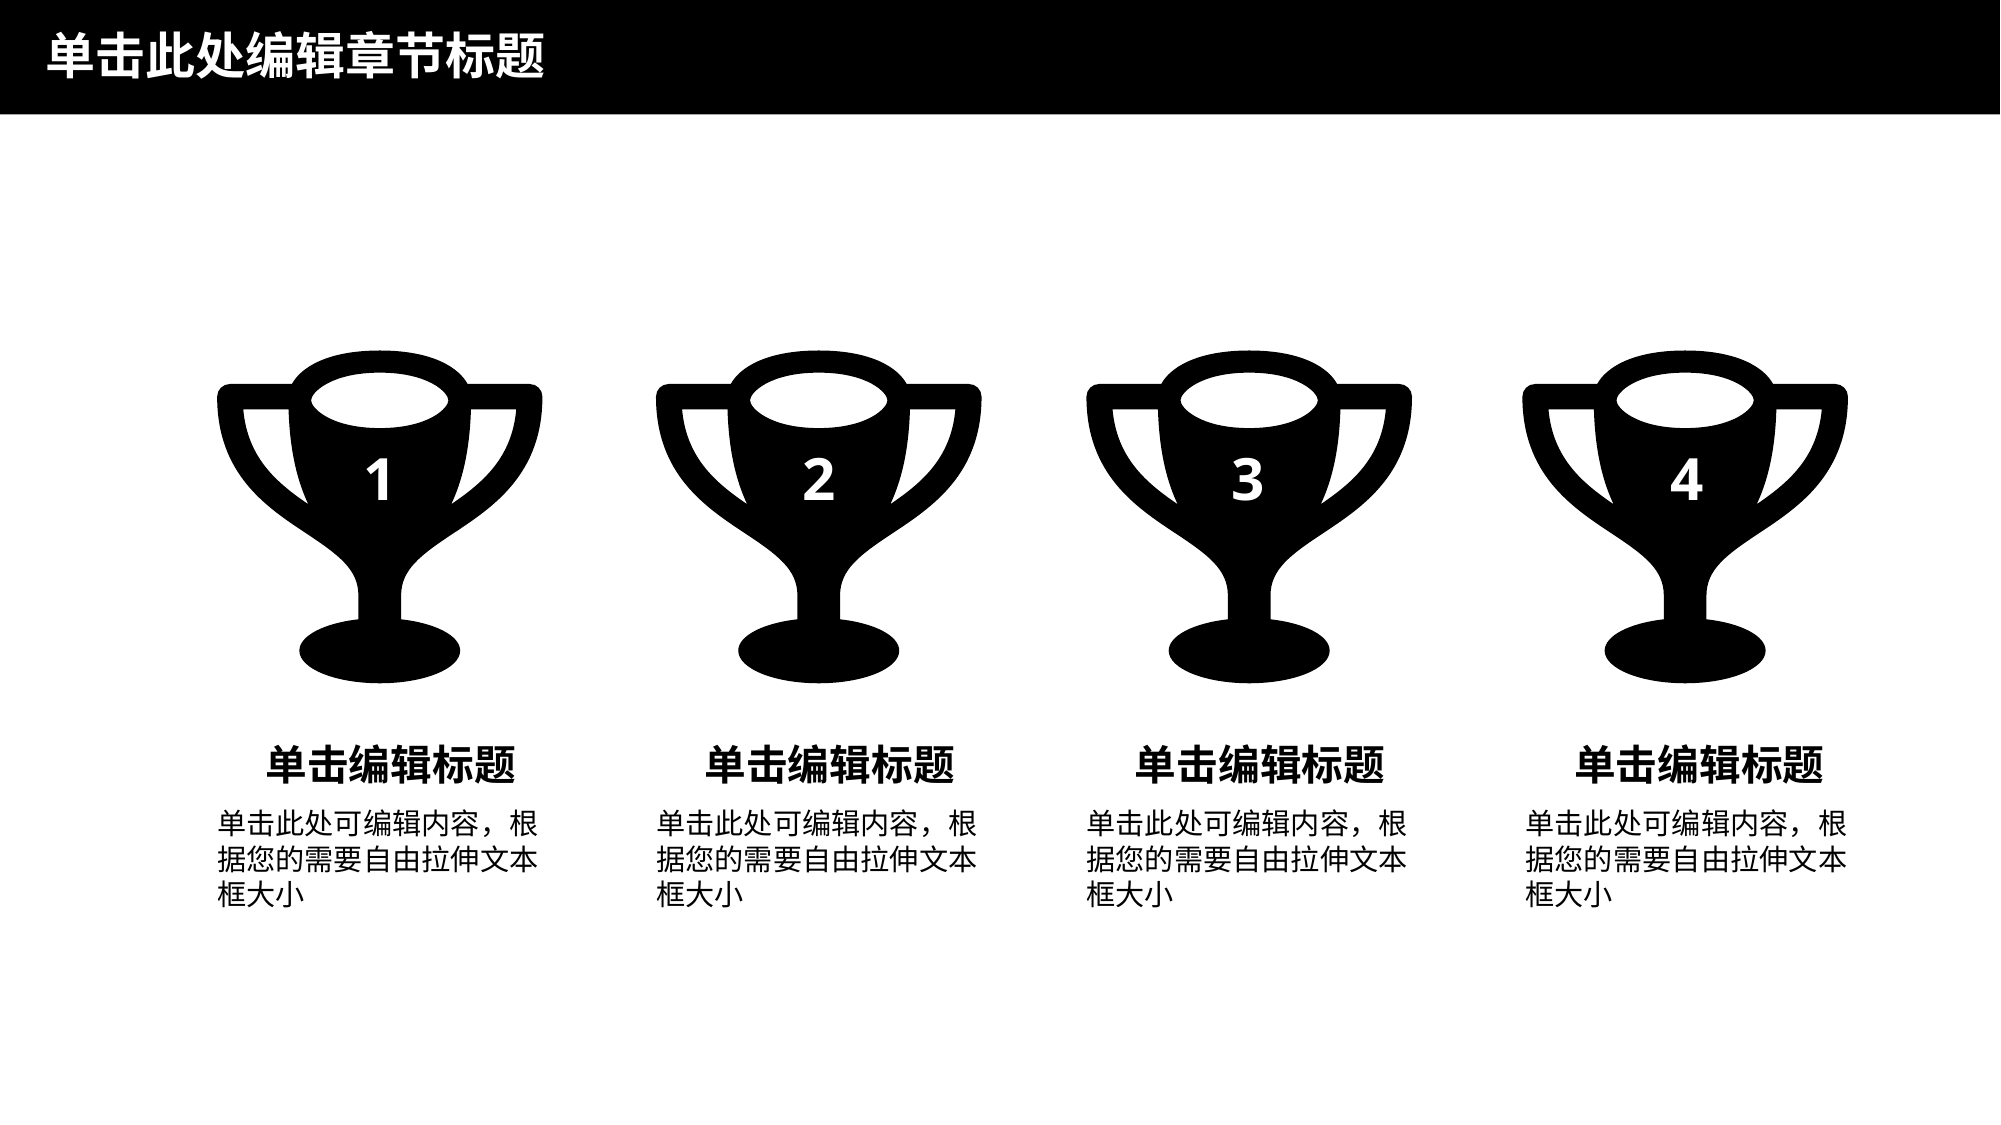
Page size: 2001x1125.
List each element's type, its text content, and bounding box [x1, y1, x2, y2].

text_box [1522, 350, 1876, 912]
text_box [655, 350, 1006, 912]
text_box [1086, 350, 1437, 912]
text_box 单击此处编辑章节标题 [30, 17, 588, 93]
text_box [217, 350, 567, 912]
